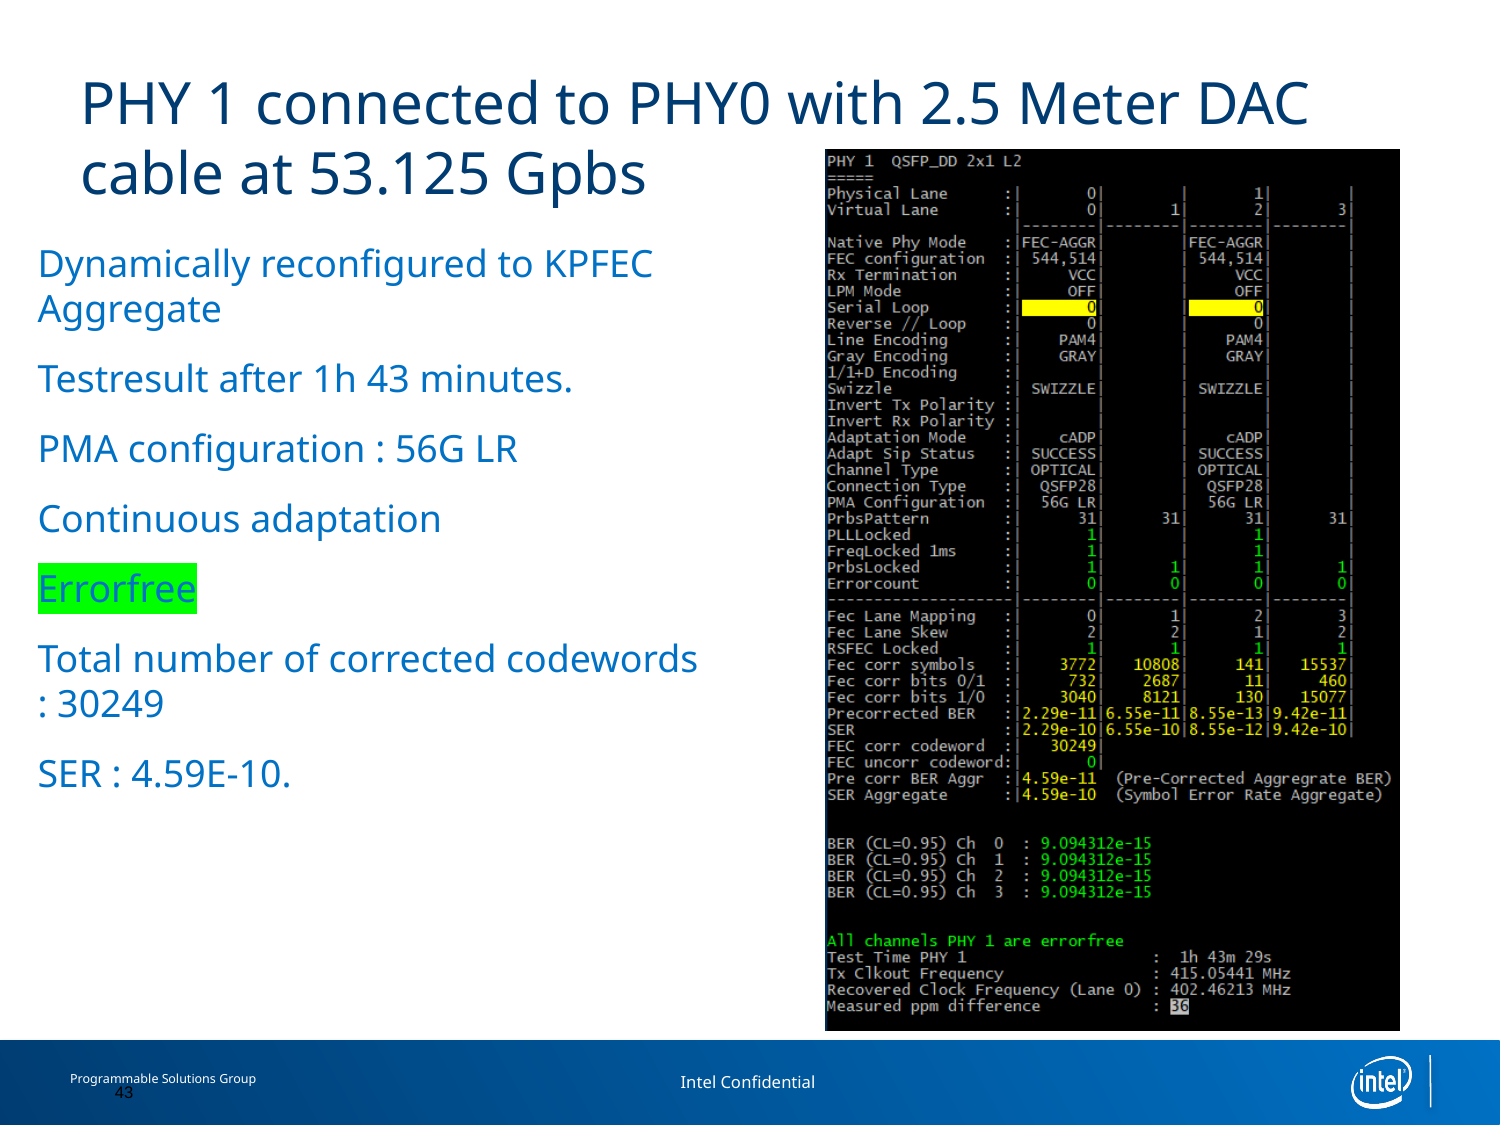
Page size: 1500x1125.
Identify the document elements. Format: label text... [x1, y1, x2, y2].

slide_number 43 [19, 1069, 134, 1116]
text_box Dynamically reconfigured to KPFEC Aggregate Testresult after 1h 43 minutes. PMA configuration : 56G LR Continuous adaptation Errorfree Total number of corrected codewords : 30249 SER : 4.59E-10. [37, 240, 700, 1008]
title PHY 1 connected to PHY0 with 2.5 Meter DAC cable at 53.125 Gpbs [80, 65, 1388, 194]
picture [1351, 1056, 1412, 1109]
picture [824, 149, 1401, 1032]
